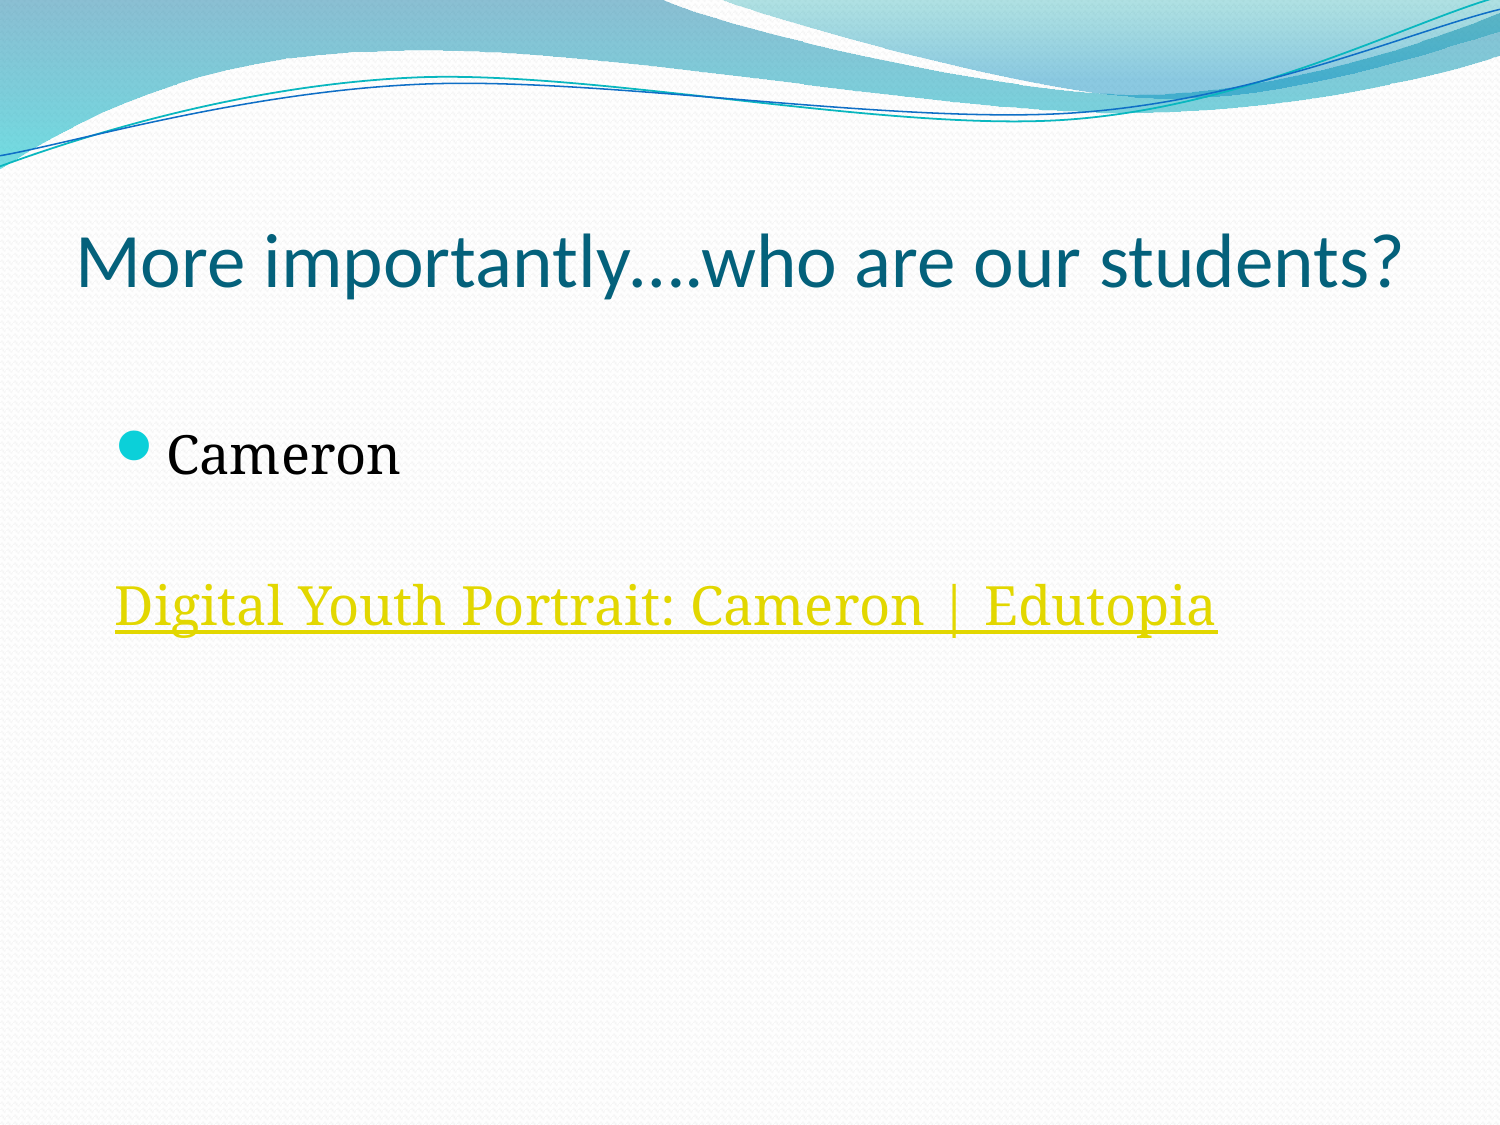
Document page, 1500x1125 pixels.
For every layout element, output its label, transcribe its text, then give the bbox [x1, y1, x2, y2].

title More importantly….who are our students? [75, 115, 1425, 303]
list Cameron Digital Youth Portrait: Cameron | Edutopia [99, 412, 1425, 1038]
